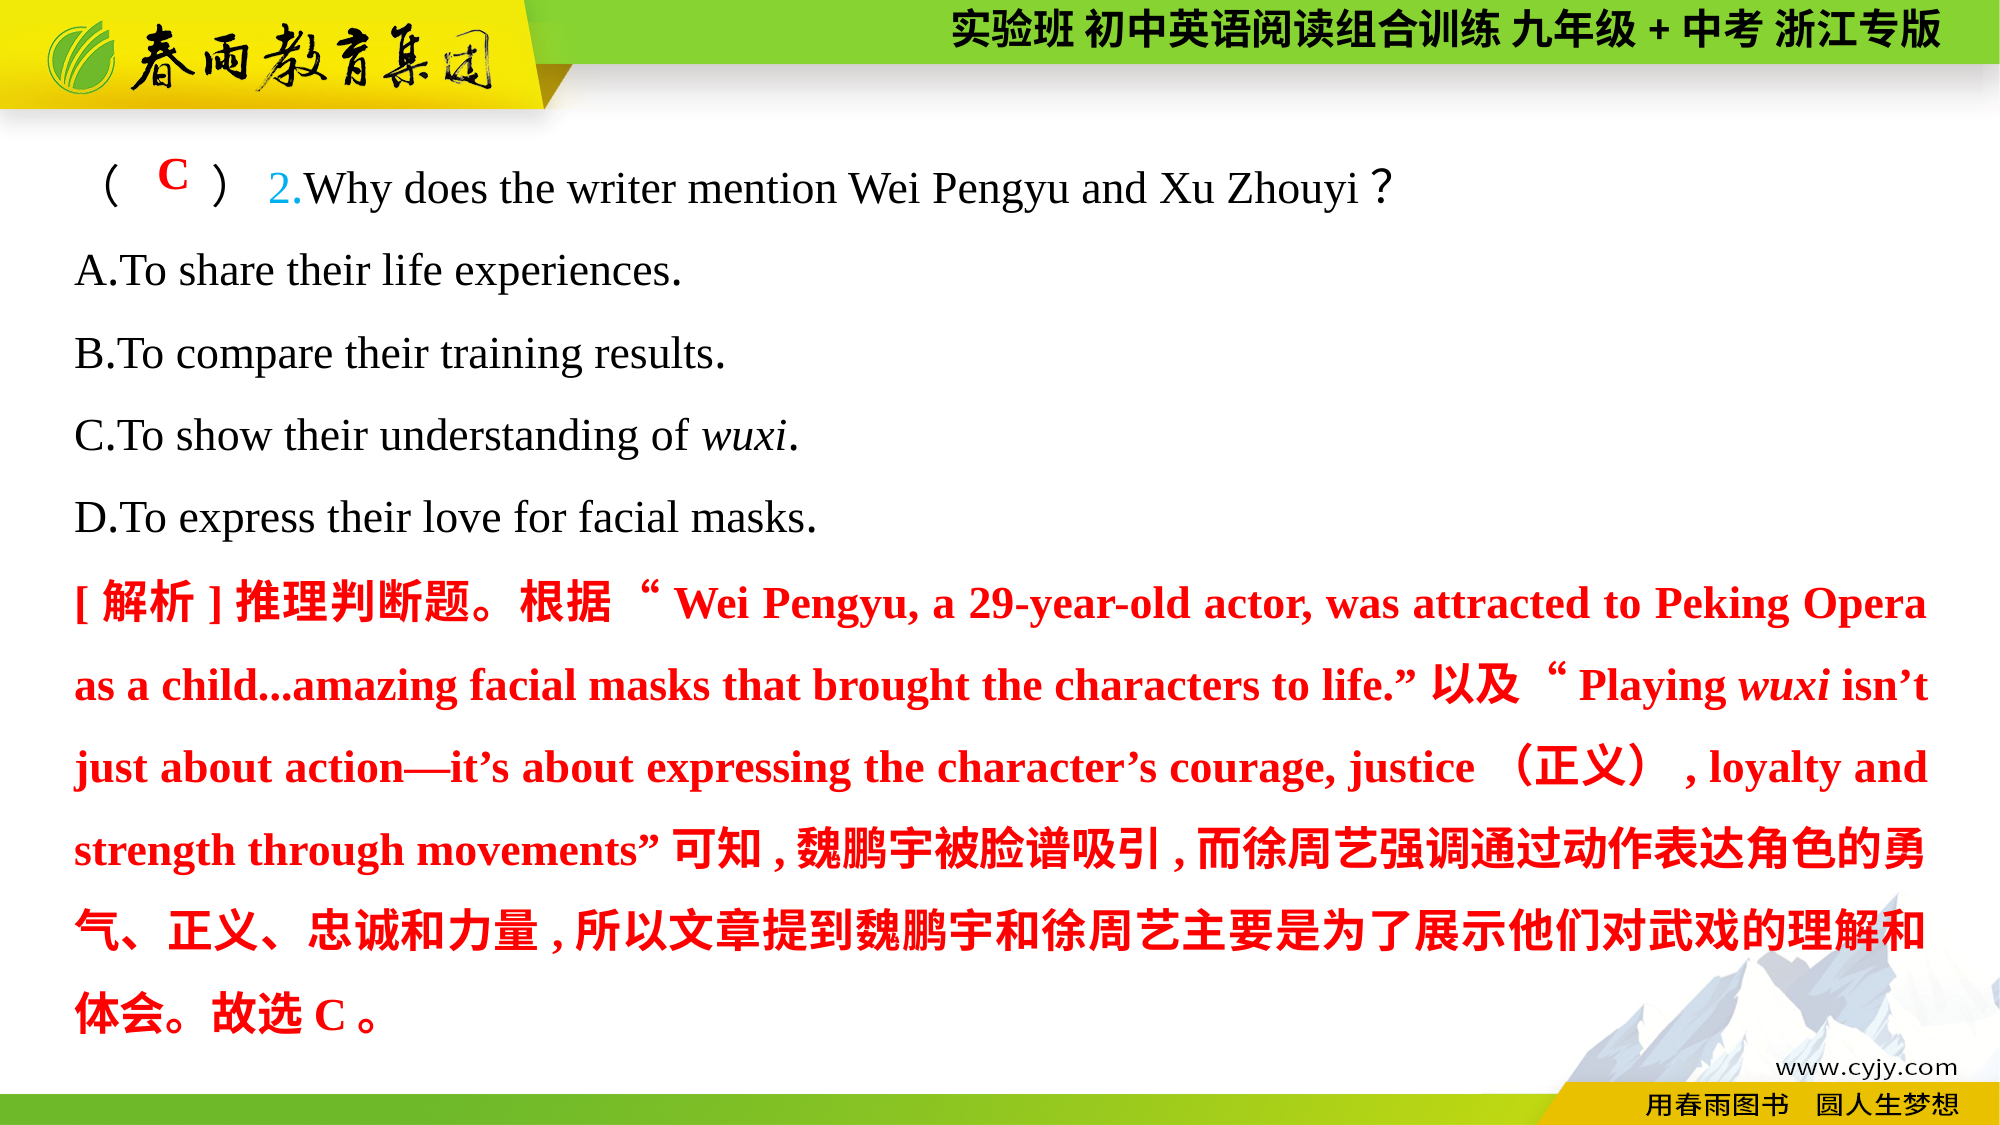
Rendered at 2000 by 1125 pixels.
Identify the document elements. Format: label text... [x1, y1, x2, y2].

picture [0, 0, 2000, 1125]
text_box [解析]推理判断题。根据“Wei Pengyu, a 29-year-old actor, was attracted to Peking Opera as a child...amazing facial masks that brought the characters to life.”以及“Playing wuxi isn’t just about action—it’s about expressing the character’s courage, justice（正义）, loyalty and strength through movements”可知,魏鹏宇被脸谱吸引,而徐周艺强调通过动作表达角色的勇气、正义、忠诚和力量,所以文章提到魏鹏宇和徐周艺主要是为了展示他们对武戏的理解和体会。故选C。 [59, 537, 1944, 1047]
text_box C [142, 136, 206, 207]
list （ ）2.Why does the writer mention Wei Pengyu and Xu Zhouyi？ A.To share their life experiences. B.To compare their training results. C.To show their understanding of wuxi. D.To express their love for facial masks. [59, 122, 1944, 537]
